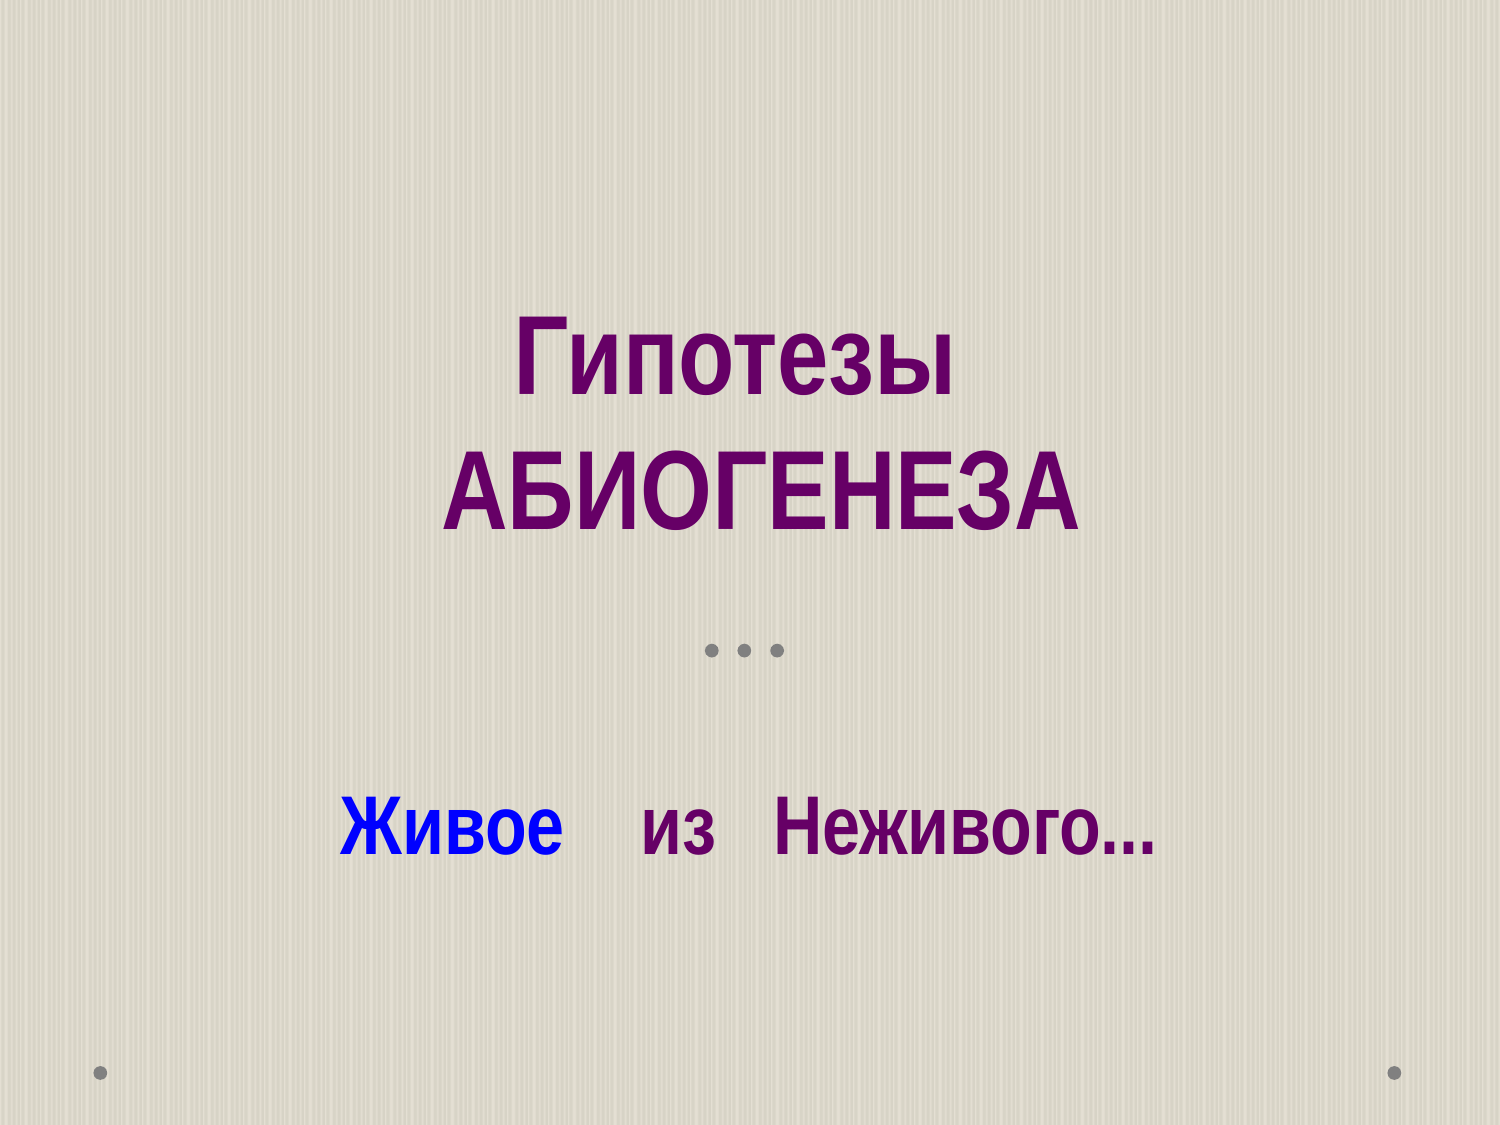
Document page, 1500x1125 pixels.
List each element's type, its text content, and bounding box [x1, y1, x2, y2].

title Гипотезы АБИОГЕНЕЗА [123, 148, 1399, 560]
list Живое из Неживого... [318, 763, 1181, 1125]
